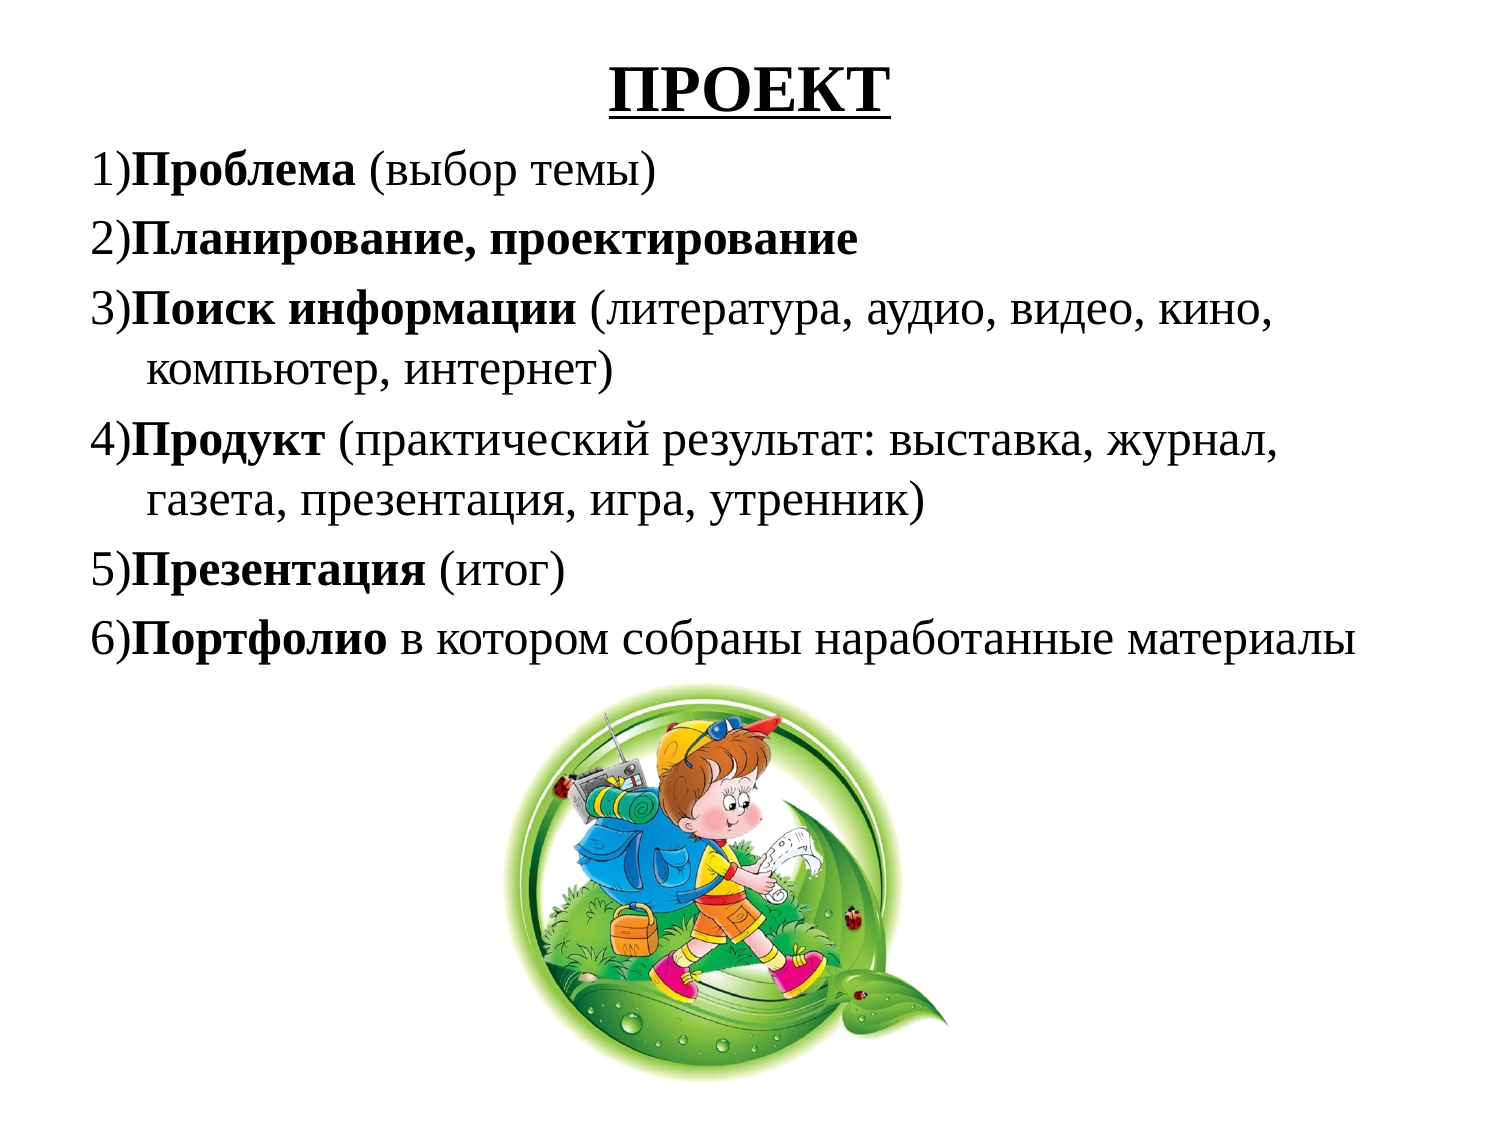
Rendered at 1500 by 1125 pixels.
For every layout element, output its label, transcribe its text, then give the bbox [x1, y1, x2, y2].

picture [462, 674, 965, 1090]
list ПРОЕКТ 1)Проблема (выбор темы) 2)Планирование, проектирование 3)Поиск информации (литература, аудио, видео, кино, компьютер, интернет) 4)Продукт (практический результат: выставка, журнал, газета, презентация, игра, утренник) 5)Презентация (итог) 6)Портфолио в котором собраны наработанные материалы [75, 37, 1425, 1005]
